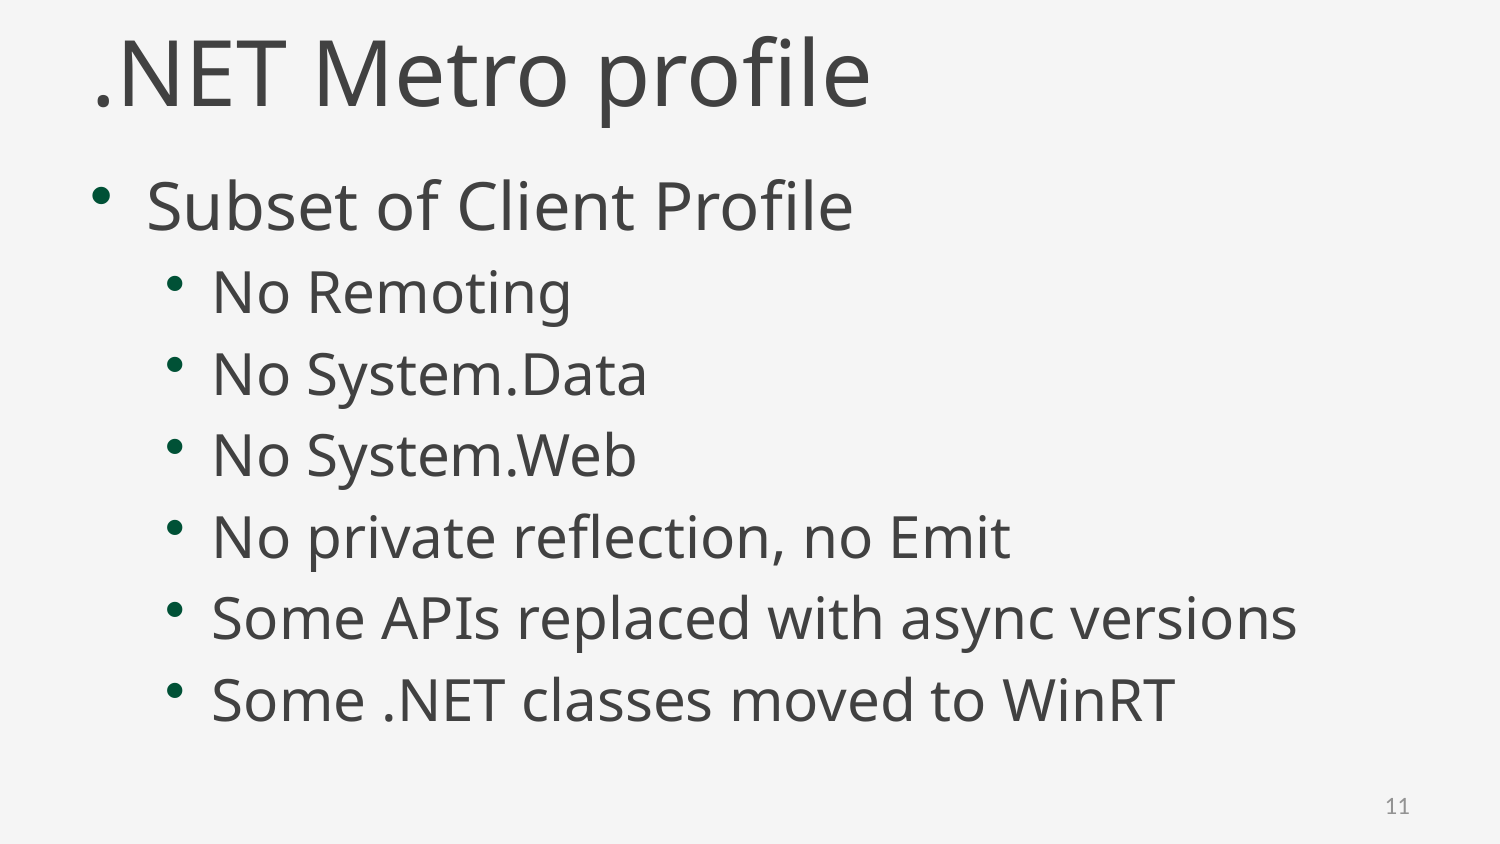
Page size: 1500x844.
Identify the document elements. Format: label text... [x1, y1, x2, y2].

slide_number 11 [1316, 782, 1425, 827]
title .NET Metro profile [76, 0, 1424, 141]
list Subset of Client Profile No Remoting No System.Data No System.Web No private reflection, no Emit Some APIs replaced with async versions Some .NET classes moved to WinRT [75, 156, 1425, 754]
